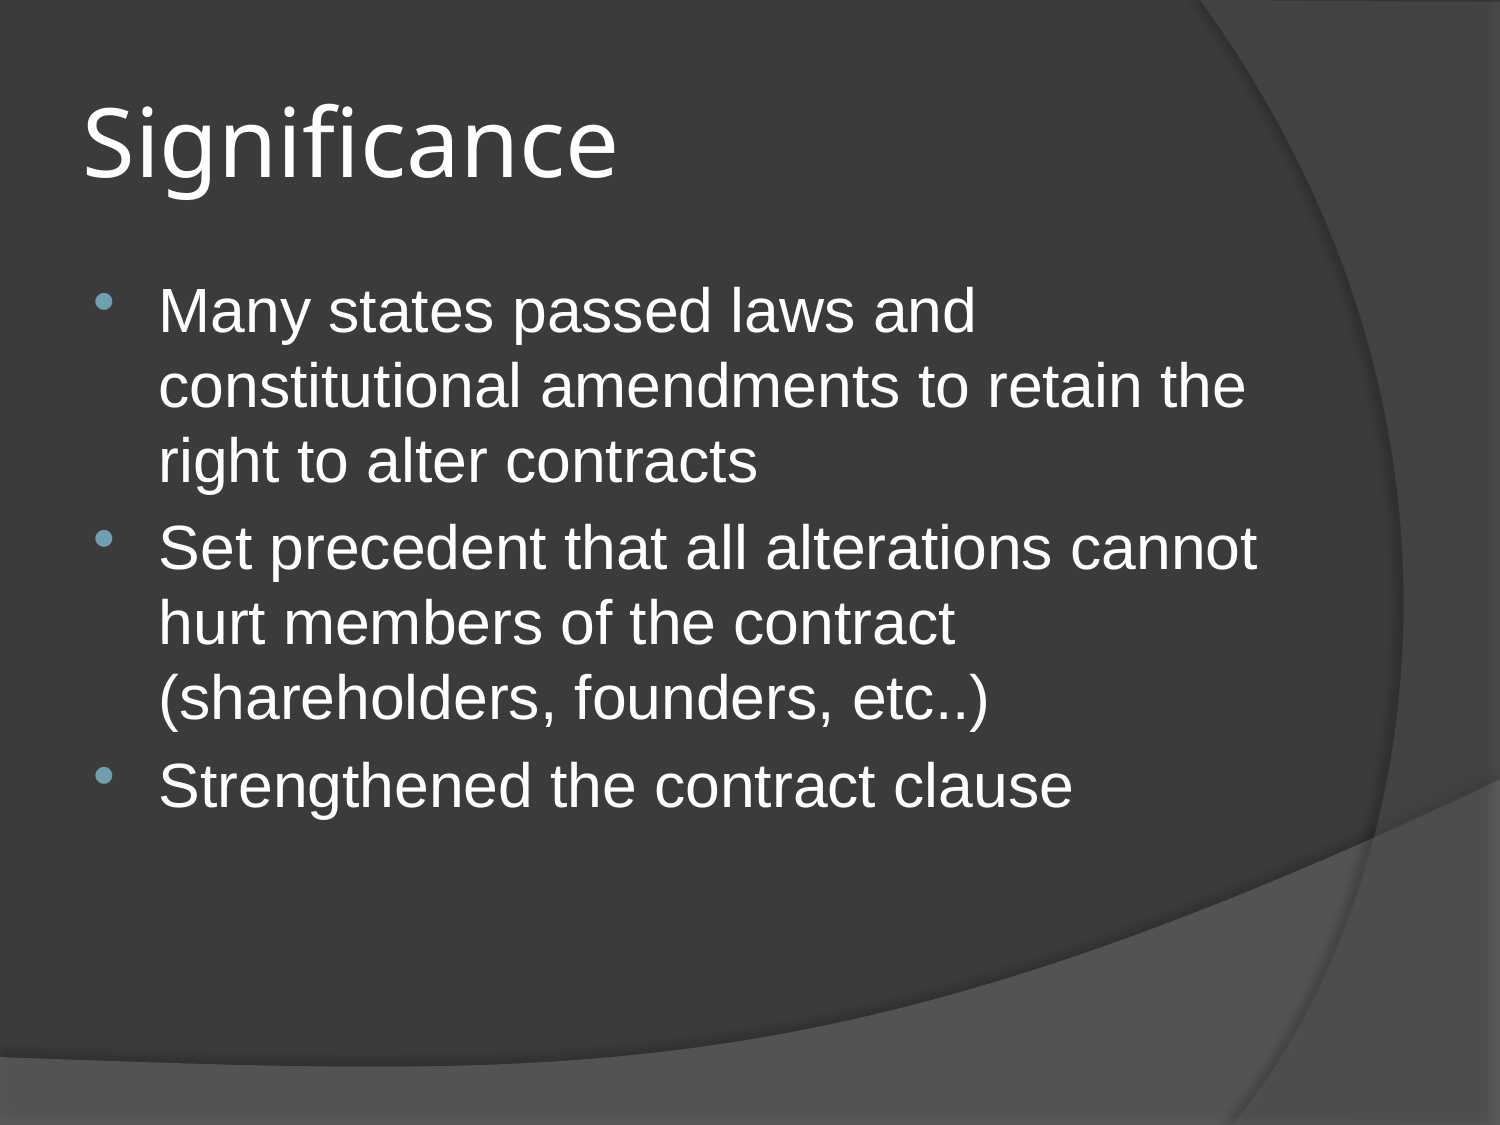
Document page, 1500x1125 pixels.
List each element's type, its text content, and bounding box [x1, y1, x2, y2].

title Significance [75, 45, 1300, 233]
list Many states passed laws and constitutional amendments to retain the right to alter contracts Set precedent that all alterations cannot hurt members of the contract (shareholders, founders, etc..) Strengthened the contract clause [75, 262, 1300, 1005]
